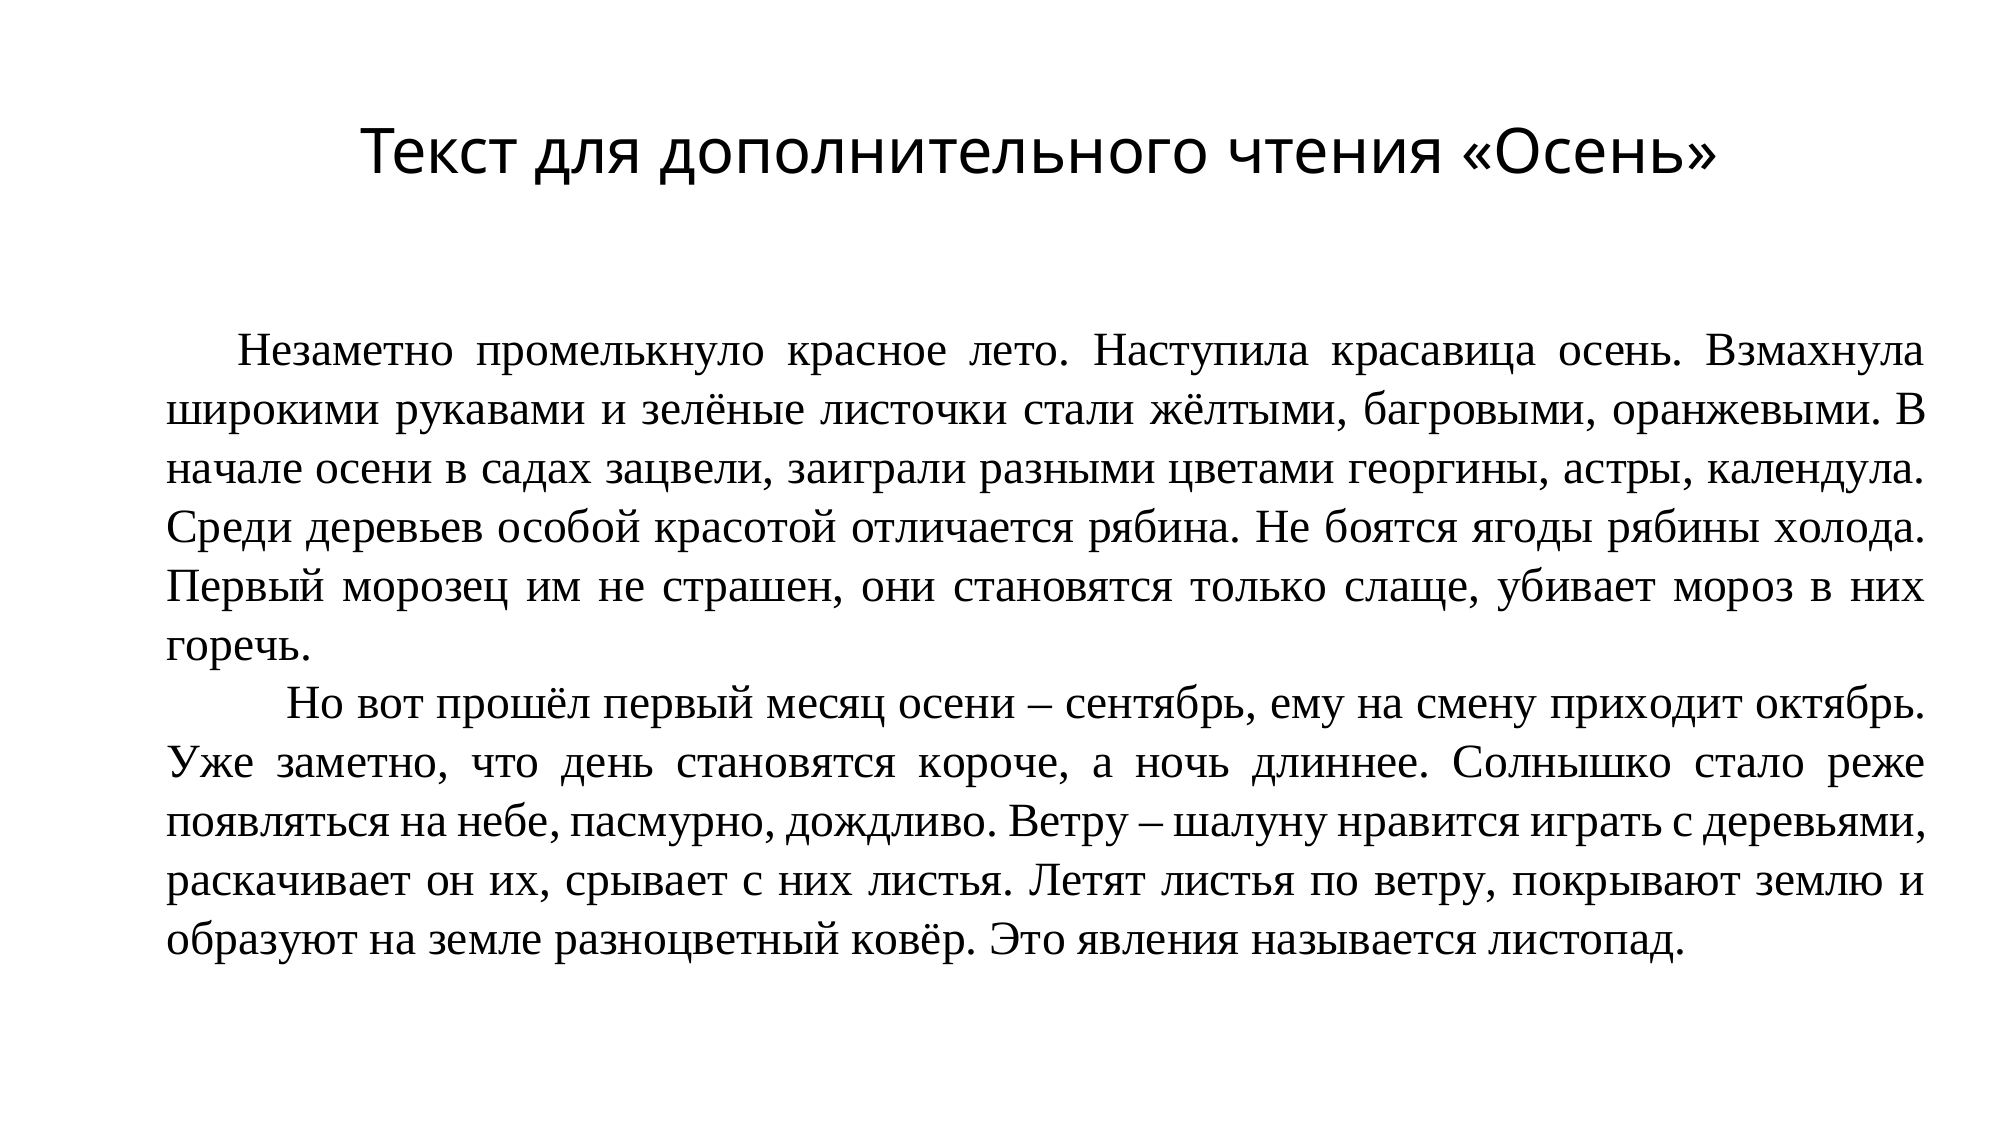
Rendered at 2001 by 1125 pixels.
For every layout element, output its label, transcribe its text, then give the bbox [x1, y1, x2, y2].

title Текст для дополнительного чтения «Осень» [345, 80, 1780, 227]
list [166, 322, 1927, 972]
